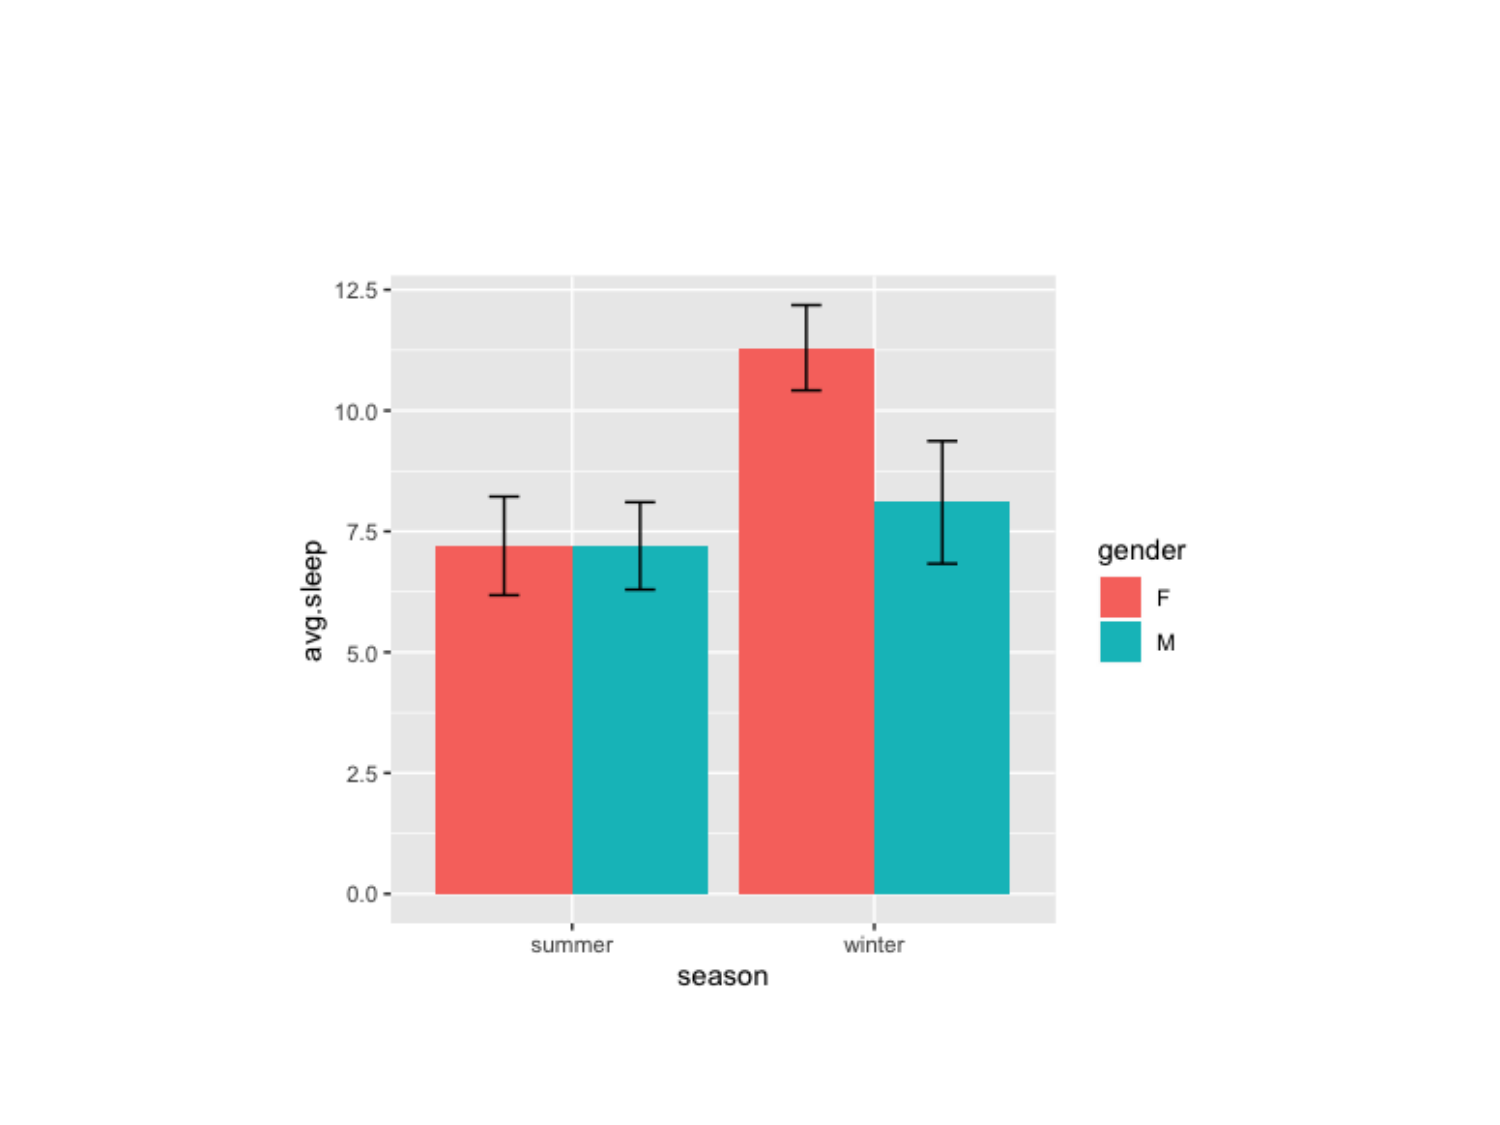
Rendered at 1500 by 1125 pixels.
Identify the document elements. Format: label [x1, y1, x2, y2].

picture [287, 262, 1215, 1005]
